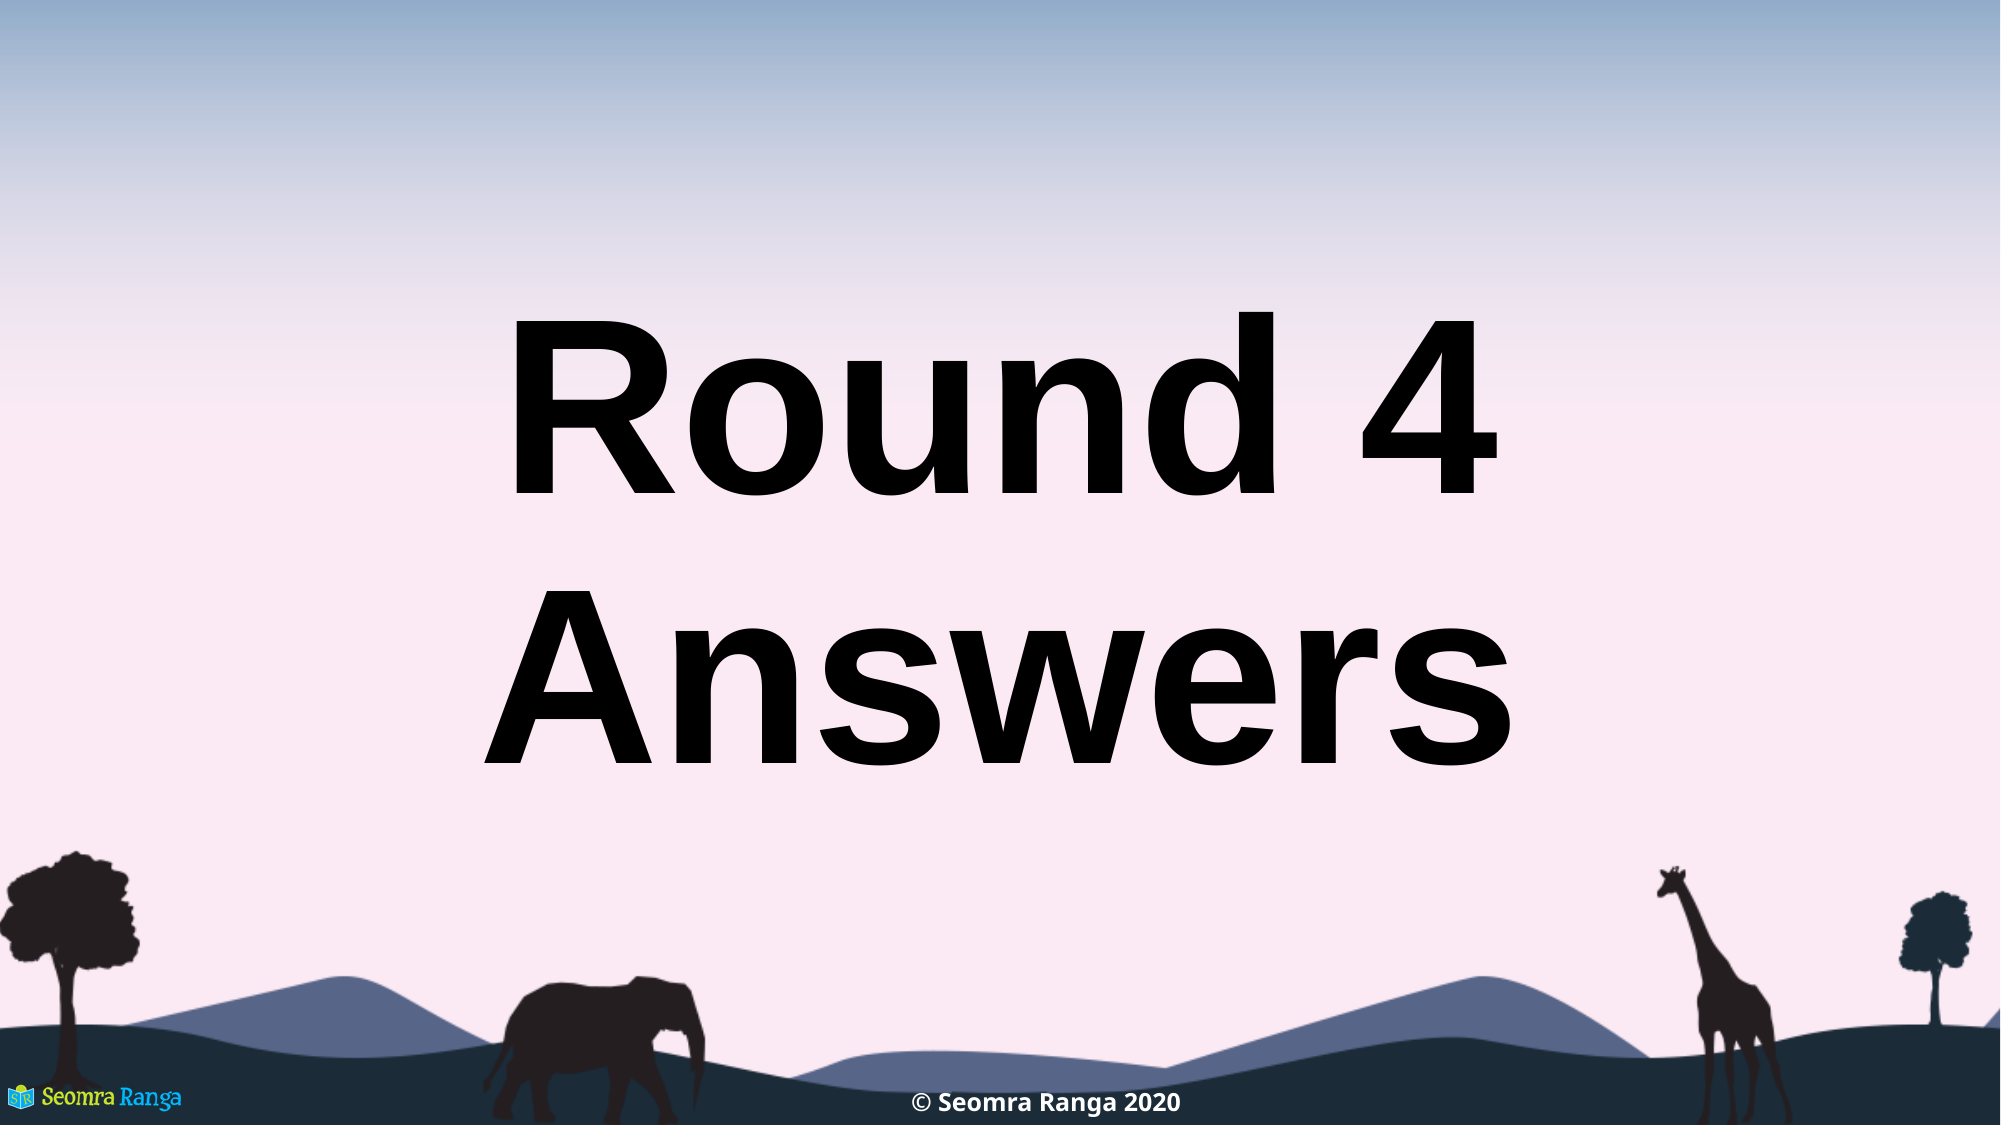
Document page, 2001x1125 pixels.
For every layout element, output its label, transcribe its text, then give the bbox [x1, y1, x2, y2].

list Round 4 Answers [137, 168, 1863, 889]
picture [0, 0, 2001, 1125]
text_box © Seomra Ranga 2020 www.seomraranga.com [762, 1079, 1330, 1125]
